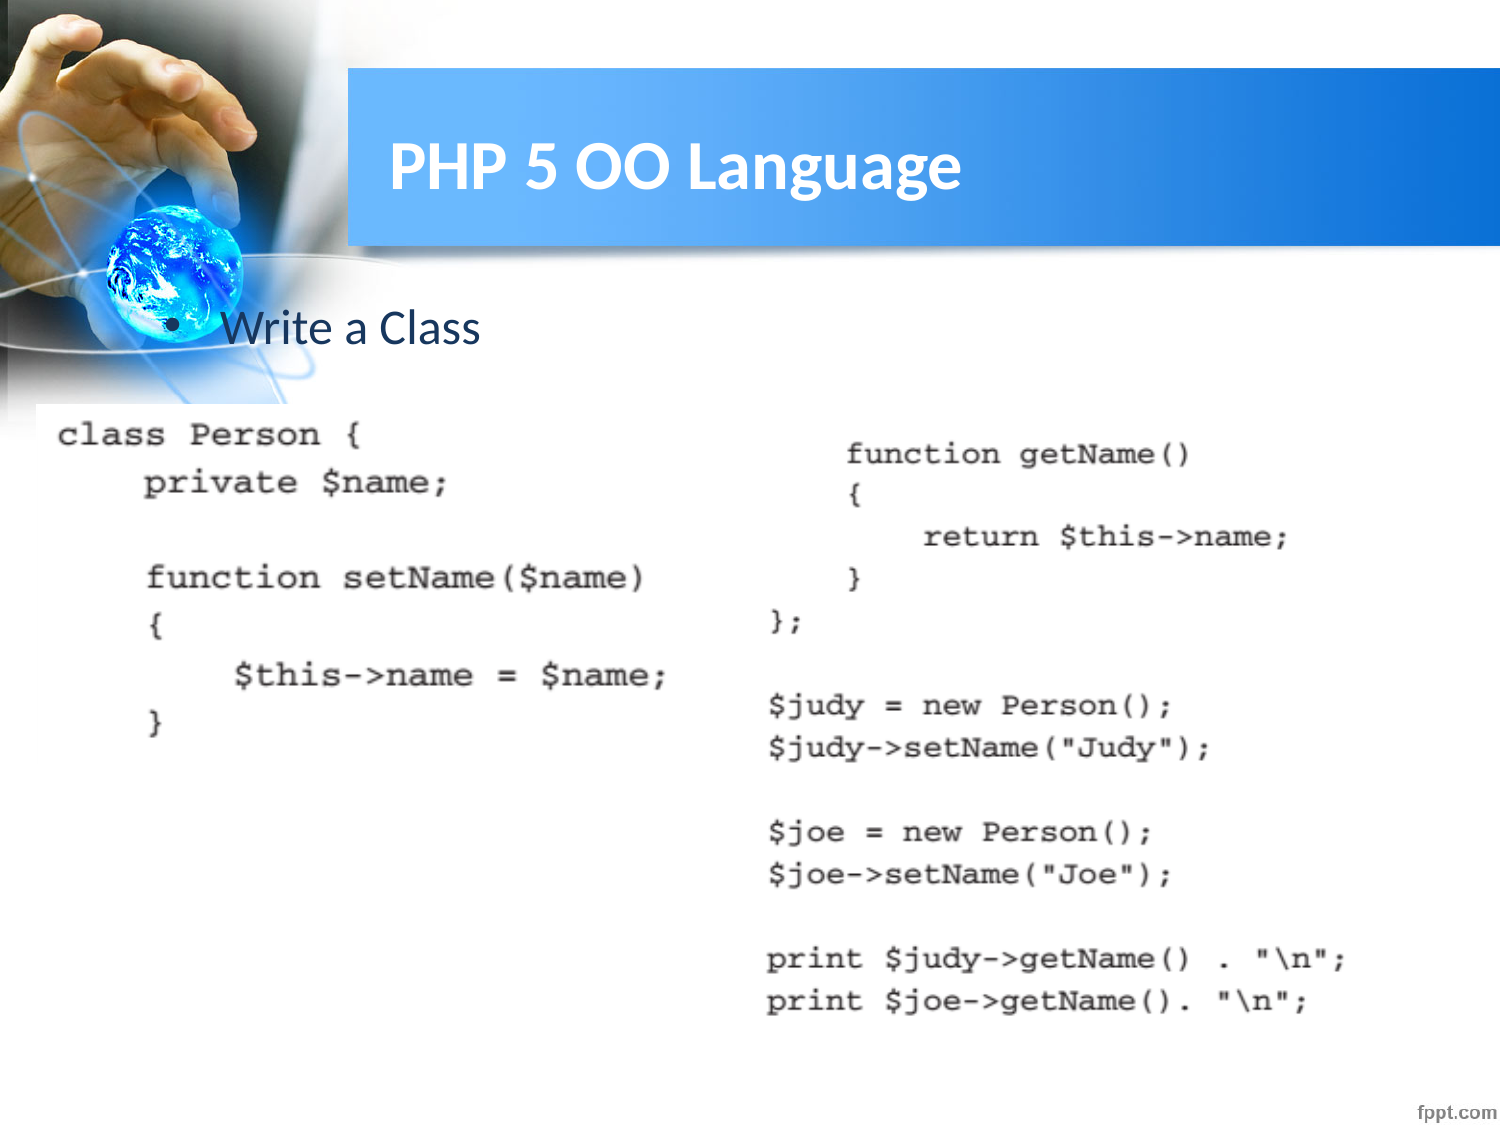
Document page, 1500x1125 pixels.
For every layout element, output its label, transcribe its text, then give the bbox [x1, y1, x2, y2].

list Write a Class [148, 286, 1477, 1039]
picture [0, 0, 1500, 1125]
title PHP 5 OO Language [374, 111, 1452, 212]
